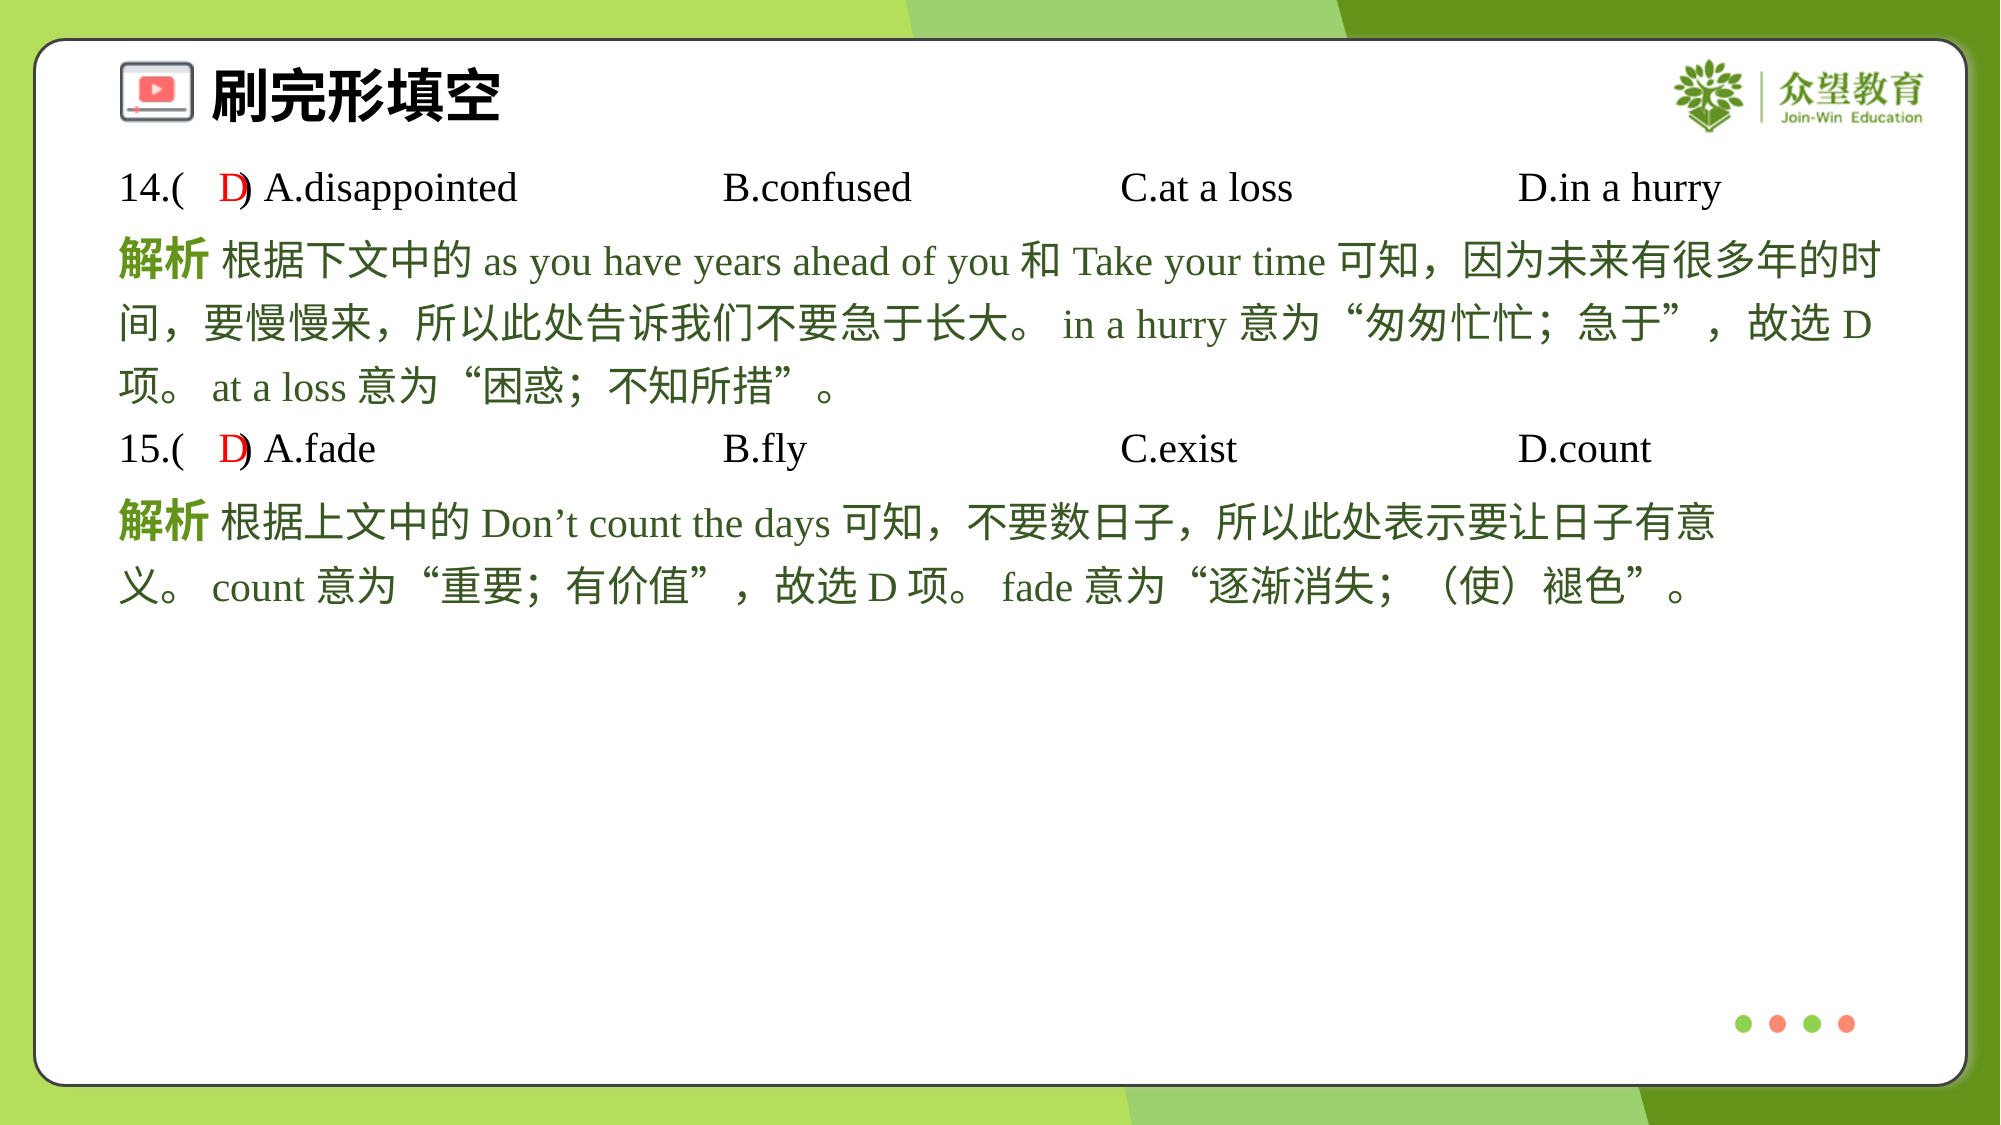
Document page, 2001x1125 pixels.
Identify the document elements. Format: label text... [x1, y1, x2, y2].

text_box 14.( ) A.disappointed B.confused C.at a loss D.in a hurry [118, 146, 213, 204]
text_box 15.( ) A.fade B.fly C.exist D.count [118, 408, 213, 466]
text_box D [213, 146, 254, 205]
picture [0, 0, 2000, 1125]
text_box D [213, 408, 254, 467]
text_box 解析 根据上文中的Don’t count the days可知，不要数日子，所以此处表示要让日子有意义。count意为“重要；有价值”，故选D项。fade意为“逐渐消失；（使）褪色”。 [118, 478, 1883, 605]
text_box 解析 根据下文中的as you have years ahead of you和Take your time可知，因为未来有很多年的时间，要慢慢来，所以此处告诉我们不要急于长大。in a hurry意为“匆匆忙忙；急于”，故选D项。at a loss意为“困惑；不知所措”。 [118, 215, 1883, 405]
text_box 15.( ) A.fade B.fly C.exist D.count [254, 408, 1883, 466]
text_box 14.( ) A.disappointed B.confused C.at a loss D.in a hurry [254, 146, 1883, 204]
